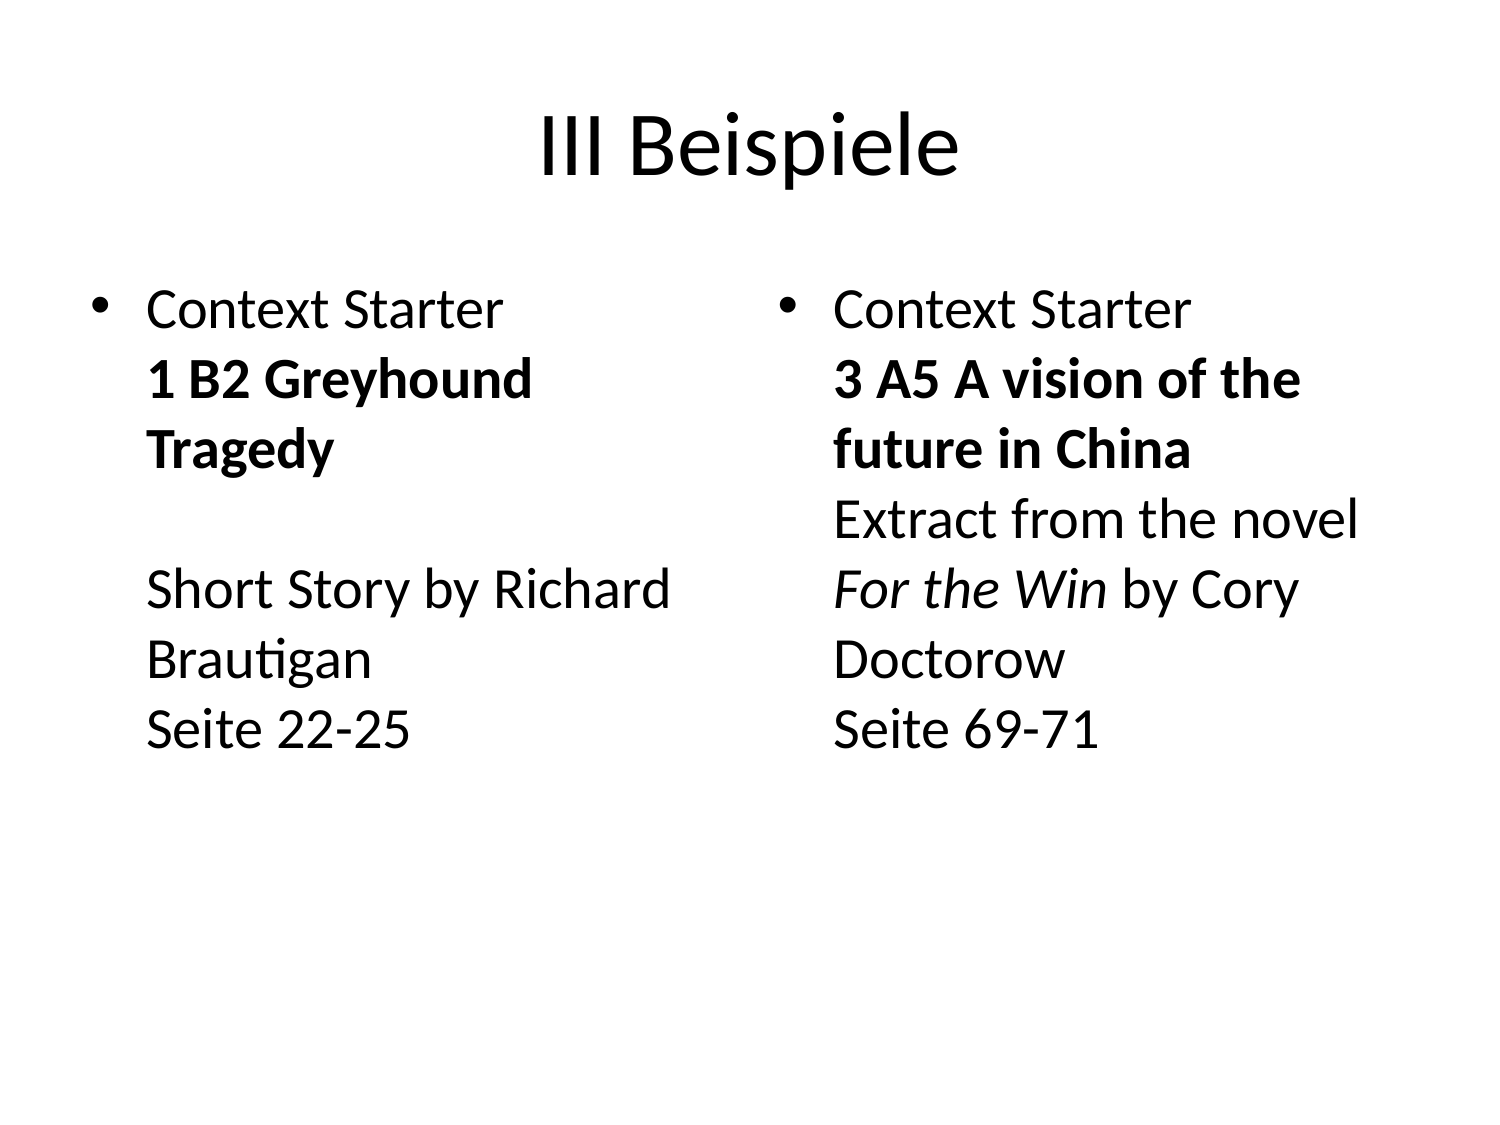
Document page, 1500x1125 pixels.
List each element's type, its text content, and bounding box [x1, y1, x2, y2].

list Context Starter 1 B2 Greyhound Tragedy Short Story by Richard Brautigan Seite 22-25 [75, 262, 738, 1005]
list Context Starter 3 A5 A vision of the future in China Extract from the novel For the Win by Cory Doctorow Seite 69-71 [762, 262, 1425, 1005]
title III Beispiele [75, 45, 1425, 233]
